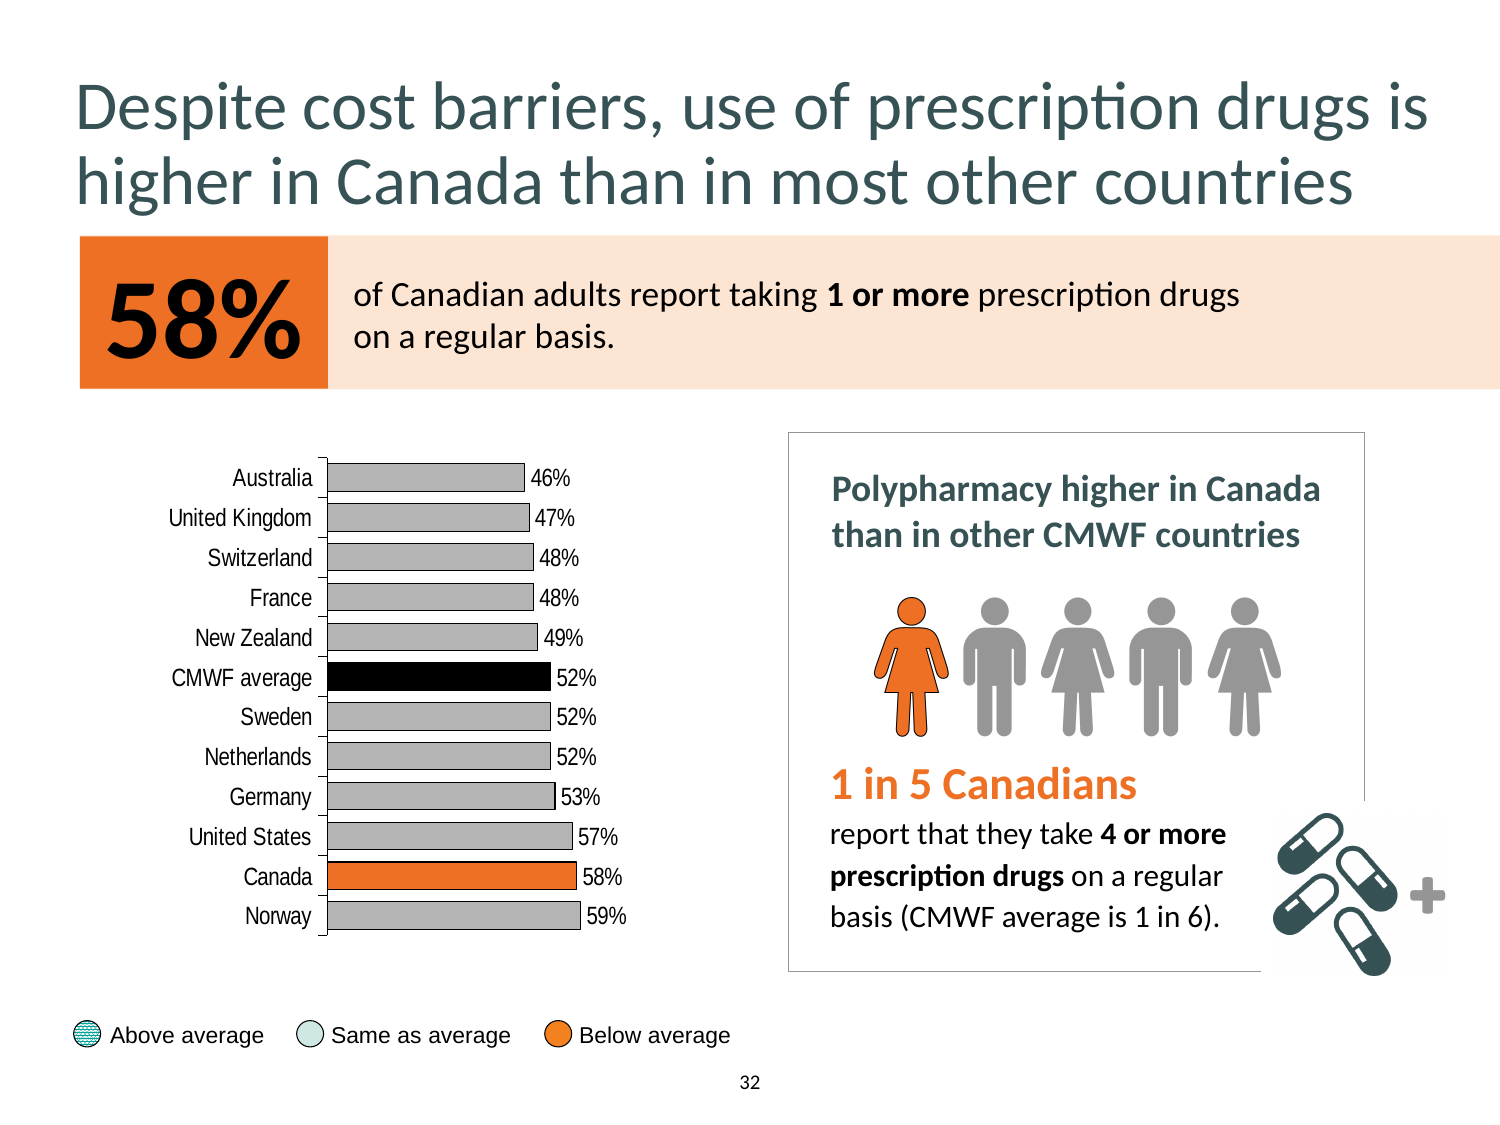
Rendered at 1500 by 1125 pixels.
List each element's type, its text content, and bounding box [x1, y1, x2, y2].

chart [113, 432, 693, 955]
picture [1273, 812, 1448, 977]
text_box of Canadian adults report taking 1 or more prescription drugs on a regular basis. [338, 263, 1400, 363]
text_box Polypharmacy higher in Canada than in other CMWF countries [814, 445, 1379, 573]
picture [873, 597, 1281, 738]
title Despite cost barriers, use of prescription drugs is higher in Canada than in most other countries [60, 60, 1447, 152]
text_box [79, 235, 1500, 390]
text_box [73, 1012, 784, 1057]
text_box [786, 430, 1366, 974]
text_box 58% [79, 236, 328, 389]
